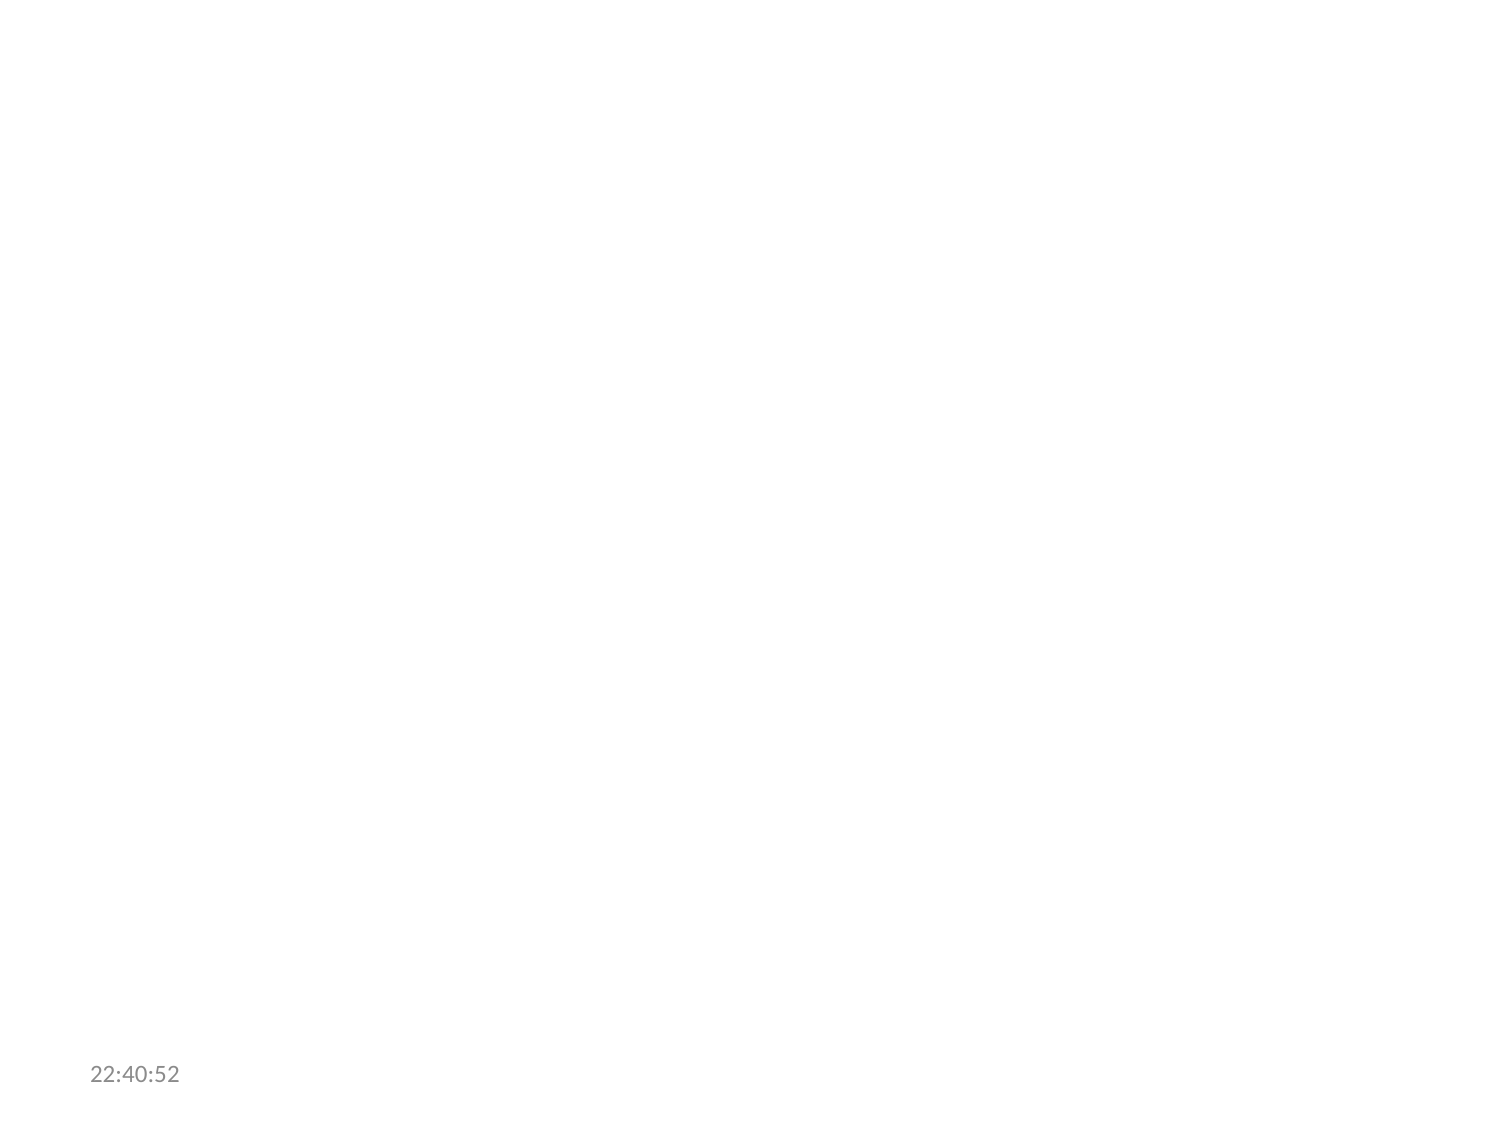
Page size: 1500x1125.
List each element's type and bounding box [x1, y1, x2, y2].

slide_number [75, 1042, 425, 1103]
